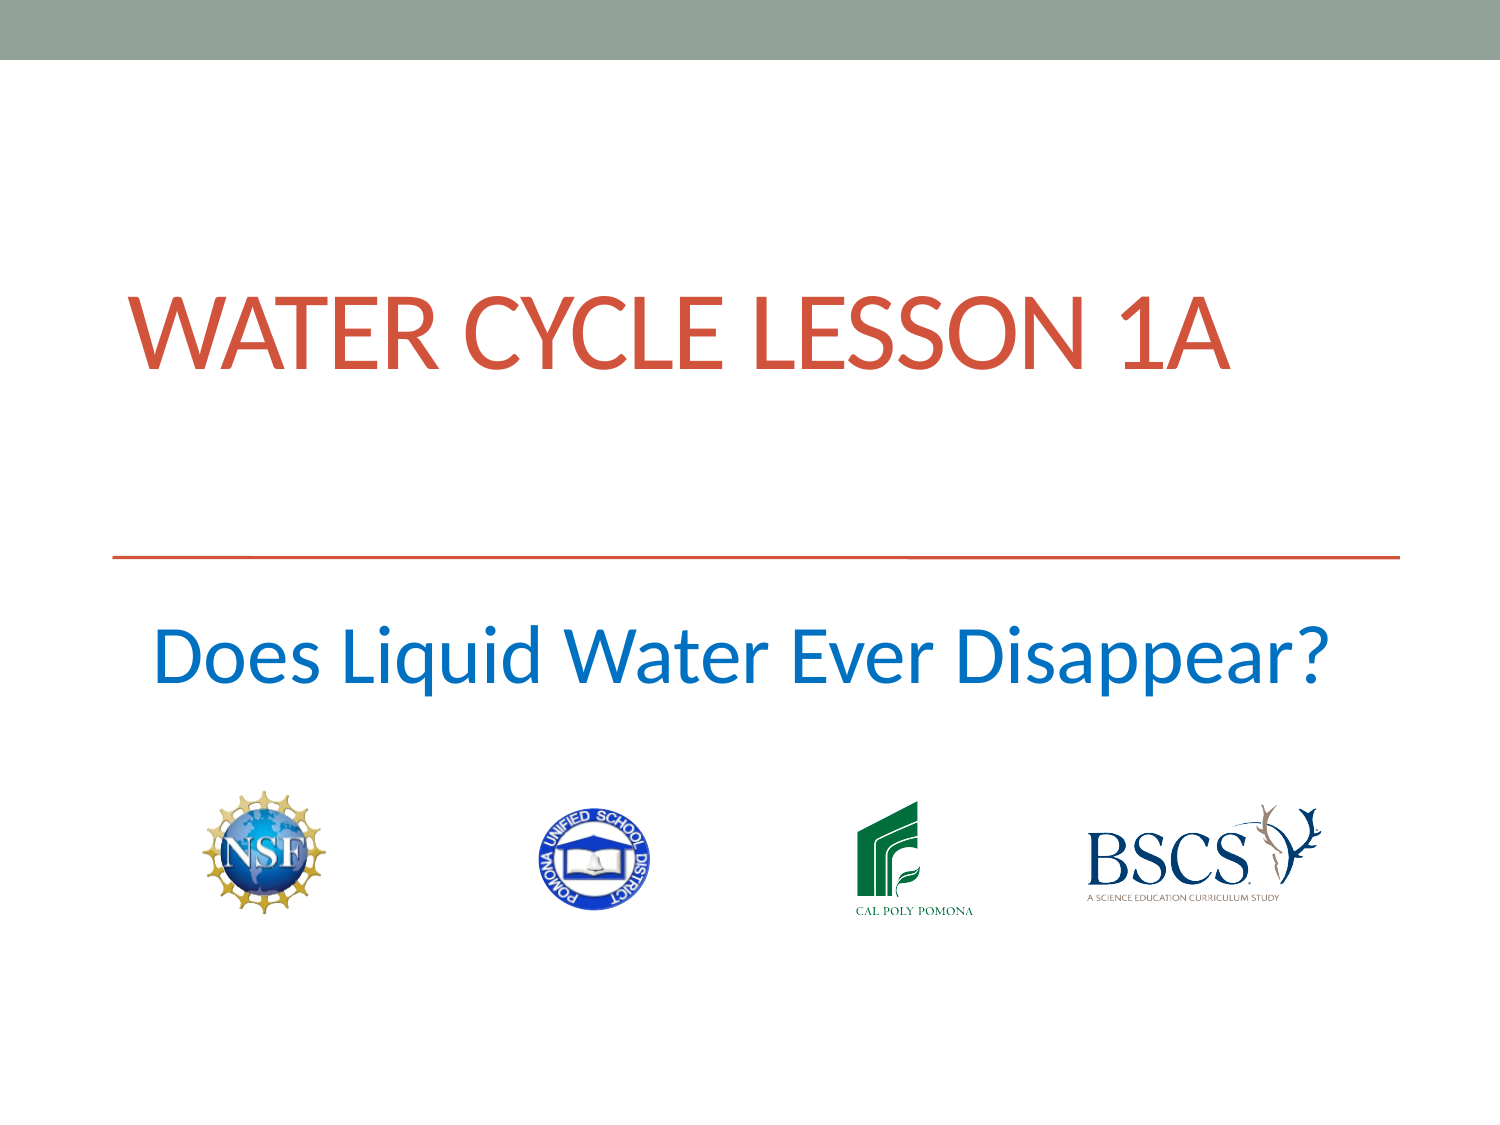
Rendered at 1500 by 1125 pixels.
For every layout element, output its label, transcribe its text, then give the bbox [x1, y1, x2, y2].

title WATER CYCLE LESSON 1A [112, 224, 1400, 400]
picture [853, 799, 976, 917]
picture [538, 808, 651, 911]
picture [199, 787, 330, 917]
subtitle Does Liquid Water Ever Disappear? [137, 612, 1350, 900]
picture [1087, 803, 1323, 901]
